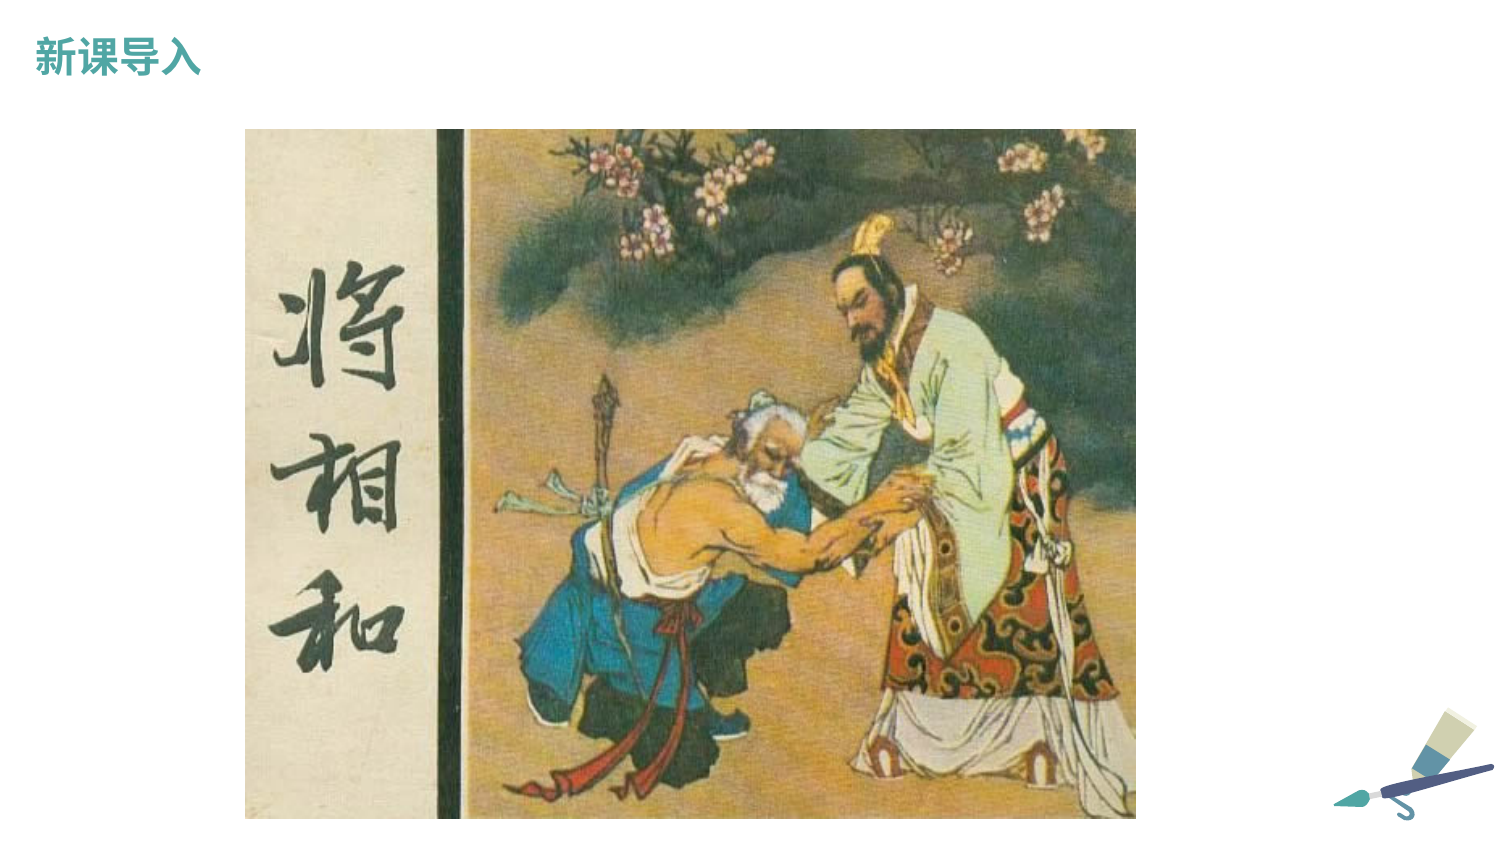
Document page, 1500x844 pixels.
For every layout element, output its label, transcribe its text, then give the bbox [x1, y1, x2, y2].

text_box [1358, 708, 1481, 844]
text_box 新课导入 [24, 25, 261, 87]
picture [245, 129, 1136, 819]
